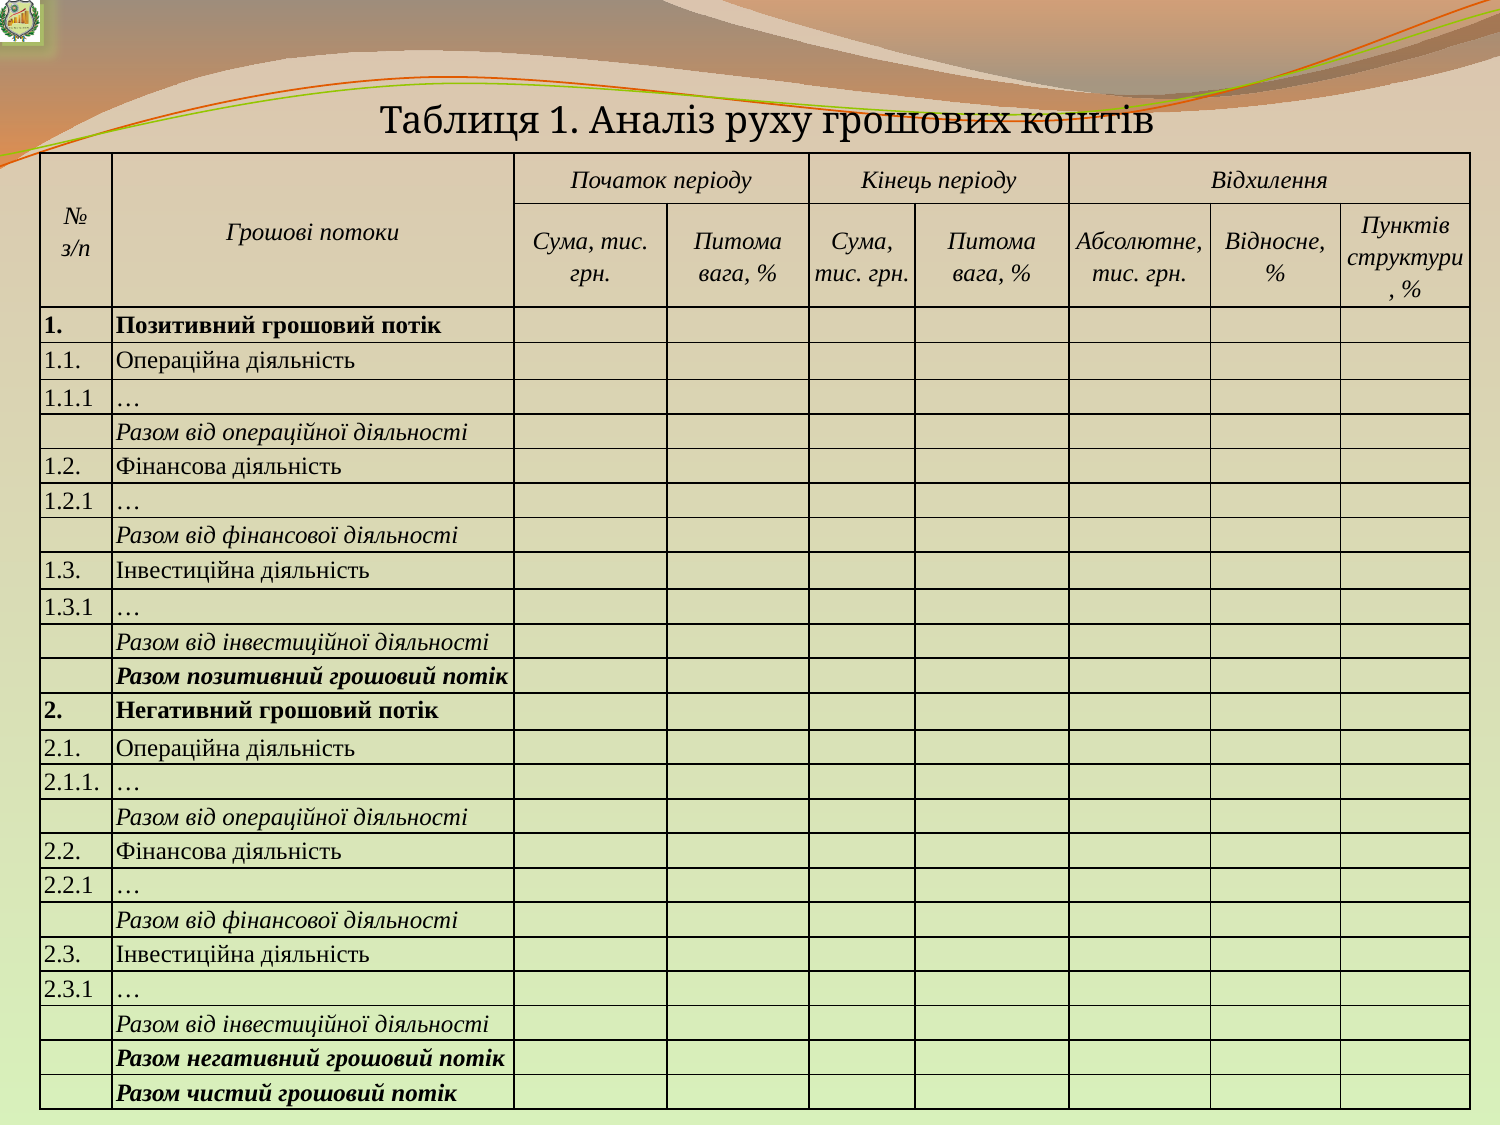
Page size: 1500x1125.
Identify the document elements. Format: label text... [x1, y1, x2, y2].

table_cell Операційна діяльність [113, 343, 513, 379]
table_cell [41, 903, 111, 936]
table_cell [810, 518, 914, 551]
table_cell [1341, 343, 1469, 379]
table_cell [916, 518, 1068, 551]
table_cell [41, 518, 111, 551]
table_cell [810, 731, 914, 763]
table_cell [916, 800, 1068, 832]
table_cell [515, 590, 666, 623]
table_cell [916, 765, 1068, 798]
table_cell [916, 869, 1068, 901]
table_cell [668, 731, 808, 763]
table_cell [810, 938, 914, 970]
table_cell [810, 1075, 914, 1108]
table_cell [916, 1041, 1068, 1074]
table_cell [515, 518, 666, 551]
table_cell [1070, 415, 1210, 448]
table_cell [41, 1041, 111, 1074]
table_cell [668, 625, 808, 657]
table_cell [810, 869, 914, 901]
table_cell [668, 694, 808, 729]
table_cell [1341, 625, 1469, 657]
table_cell [41, 1006, 111, 1039]
table_cell [1341, 694, 1469, 729]
table_cell [515, 694, 666, 729]
table_cell [1070, 1075, 1210, 1108]
table_cell [916, 938, 1068, 970]
table_cell Питома вага, % [916, 204, 1068, 306]
table_cell [916, 694, 1068, 729]
table_cell Разом від операційної діяльності [113, 415, 513, 448]
table_cell [1211, 590, 1340, 623]
table_cell [916, 903, 1068, 936]
table_cell [1070, 343, 1210, 379]
table_cell [1070, 800, 1210, 832]
table_cell [41, 415, 111, 448]
table_cell [1341, 1041, 1469, 1074]
table_cell [1341, 1075, 1469, 1108]
table_cell [515, 484, 666, 517]
table_cell [1211, 484, 1340, 517]
table_cell [1070, 972, 1210, 1005]
table_cell Сума, тис. грн. [515, 204, 666, 306]
table_cell [668, 518, 808, 551]
table_cell [916, 731, 1068, 763]
table_cell [668, 553, 808, 588]
table_cell Інвестиційна діяльність [113, 938, 513, 970]
table_cell [515, 869, 666, 901]
table_cell [1211, 449, 1340, 482]
table_cell [1070, 731, 1210, 763]
table_cell [1211, 308, 1340, 342]
table_cell Разом від операційної діяльності [113, 800, 513, 832]
table_cell 1.2.1 [41, 484, 111, 517]
table_cell [916, 343, 1068, 379]
table_cell [810, 1006, 914, 1039]
table_cell Разом від фінансової діяльності [113, 903, 513, 936]
table_cell [1341, 903, 1469, 936]
table_cell [916, 590, 1068, 623]
table_cell [668, 343, 808, 379]
table_cell [668, 765, 808, 798]
table_cell Фінансова діяльність [113, 834, 513, 867]
table_cell [515, 938, 666, 970]
table_cell [810, 625, 914, 657]
table_cell [1341, 765, 1469, 798]
table_cell [668, 659, 808, 692]
table_cell Позитивний грошовий потік [113, 308, 513, 342]
table_cell Негативний грошовий потік [113, 694, 513, 729]
table_cell [41, 625, 111, 657]
table_cell [810, 694, 914, 729]
table_cell [1211, 694, 1340, 729]
table_cell [515, 659, 666, 692]
table_cell [1211, 1006, 1340, 1039]
table_cell [1341, 590, 1469, 623]
table_cell [1070, 938, 1210, 970]
table_cell Пунктів структури, % [1341, 204, 1469, 306]
table_cell [1341, 308, 1469, 342]
table_cell 1.2. [41, 449, 111, 482]
table_cell [1341, 938, 1469, 970]
table_cell 2.1. [41, 731, 111, 763]
table_cell … [113, 765, 513, 798]
table_cell 2.3.1 [41, 972, 111, 1005]
table_cell [916, 972, 1068, 1005]
table_cell 2.3. [41, 938, 111, 970]
table_cell [810, 449, 914, 482]
table_cell [1070, 694, 1210, 729]
table_cell [41, 659, 111, 692]
table_cell [916, 834, 1068, 867]
table_cell [1070, 765, 1210, 798]
table_cell [515, 731, 666, 763]
table_cell 1.3.1 [41, 590, 111, 623]
table_cell [668, 1075, 808, 1108]
table_cell [1070, 625, 1210, 657]
table_cell Відносне, % [1211, 204, 1340, 306]
table_cell [810, 590, 914, 623]
table_cell [810, 484, 914, 517]
table_cell [810, 1041, 914, 1074]
table_cell [515, 1041, 666, 1074]
table_cell [916, 1075, 1068, 1108]
table_cell [1211, 380, 1340, 413]
table_cell [916, 415, 1068, 448]
table_cell [668, 800, 808, 832]
table_cell [810, 834, 914, 867]
table_cell 1.1. [41, 343, 111, 379]
table_cell [515, 625, 666, 657]
table_header № з/п [41, 154, 111, 306]
table_header Відхилення [1070, 154, 1469, 203]
table_cell Разом від інвестиційної діяльності [113, 625, 513, 657]
table_cell [810, 972, 914, 1005]
table_cell [810, 380, 914, 413]
table_cell [1211, 415, 1340, 448]
table_cell 1.1.1 [41, 380, 111, 413]
table_cell [515, 1006, 666, 1039]
table_cell 1. [41, 308, 111, 342]
table_cell [1341, 659, 1469, 692]
table_cell [1211, 553, 1340, 588]
table_cell Разом від інвестиційної діяльності [113, 1006, 513, 1039]
table_cell … [113, 484, 513, 517]
table_cell [668, 308, 808, 342]
table_cell [515, 903, 666, 936]
table_header Початок періоду [515, 154, 808, 203]
table_cell [1341, 553, 1469, 588]
table_cell [1211, 800, 1340, 832]
table_cell [515, 834, 666, 867]
table_cell [810, 659, 914, 692]
table_cell [1070, 1041, 1210, 1074]
table_cell [668, 834, 808, 867]
table_cell [668, 484, 808, 517]
table_cell [515, 553, 666, 588]
table_cell [1070, 1006, 1210, 1039]
table_cell [1070, 590, 1210, 623]
table_cell … [113, 590, 513, 623]
table_cell [1211, 903, 1340, 936]
table_cell [1211, 731, 1340, 763]
table_cell [810, 553, 914, 588]
picture [0, 0, 41, 42]
table_cell [668, 380, 808, 413]
table_cell [1341, 1006, 1469, 1039]
table_cell [668, 869, 808, 901]
table_cell [1070, 834, 1210, 867]
table_cell [810, 800, 914, 832]
table_cell [1341, 380, 1469, 413]
table_cell [668, 972, 808, 1005]
table_cell [916, 1006, 1068, 1039]
table_cell [1341, 800, 1469, 832]
table_cell [1341, 731, 1469, 763]
table_cell [1070, 903, 1210, 936]
table_cell [916, 484, 1068, 517]
table_cell [916, 625, 1068, 657]
text_box Таблиця 1. Аналіз руху грошових коштів [171, 88, 1365, 149]
table_cell [515, 765, 666, 798]
table_cell [668, 590, 808, 623]
table_cell [668, 903, 808, 936]
table_cell [1070, 308, 1210, 342]
table_cell [515, 308, 666, 342]
table_cell [668, 1006, 808, 1039]
table_cell [41, 800, 111, 832]
table_cell [1211, 765, 1340, 798]
table_cell [1211, 972, 1340, 1005]
table_cell [1341, 415, 1469, 448]
table_cell [810, 308, 914, 342]
table_cell [1070, 553, 1210, 588]
table_cell [916, 449, 1068, 482]
table_cell [1211, 1075, 1340, 1108]
table_cell Разом від фінансової діяльності [113, 518, 513, 551]
table_cell [668, 415, 808, 448]
table_cell [668, 1041, 808, 1074]
table_cell [1341, 449, 1469, 482]
table_cell Інвестиційна діяльність [113, 553, 513, 588]
table_cell [810, 415, 914, 448]
table_cell [1070, 484, 1210, 517]
table_cell Сума, тис. грн. [810, 204, 914, 306]
table_cell [1341, 972, 1469, 1005]
table_cell [1070, 659, 1210, 692]
table_cell [1070, 518, 1210, 551]
table_cell [1341, 518, 1469, 551]
table_header Кінець періоду [810, 154, 1068, 203]
table_cell … [113, 380, 513, 413]
table_cell [1211, 834, 1340, 867]
table_cell [1341, 484, 1469, 517]
table_cell [668, 938, 808, 970]
table_cell Разом позитивний грошовий потік [113, 659, 513, 692]
table_cell Абсолютне, тис. грн. [1070, 204, 1210, 306]
table_cell [515, 415, 666, 448]
table_cell [515, 380, 666, 413]
table_cell [1211, 518, 1340, 551]
table_cell Разом негативний грошовий потік [113, 1041, 513, 1074]
table_cell [1341, 834, 1469, 867]
table_cell [515, 1075, 666, 1108]
table_cell … [113, 972, 513, 1005]
table_cell … [113, 869, 513, 901]
table_cell [916, 308, 1068, 342]
table_cell [515, 449, 666, 482]
table_cell 2.2. [41, 834, 111, 867]
table_cell [1211, 659, 1340, 692]
table_cell [1070, 449, 1210, 482]
table_cell [810, 903, 914, 936]
table_cell [916, 553, 1068, 588]
table_cell [1211, 343, 1340, 379]
table_cell [1211, 938, 1340, 970]
table_cell 2. [41, 694, 111, 729]
table_header Грошові потоки [113, 154, 513, 306]
table_cell [1341, 869, 1469, 901]
table_cell [515, 343, 666, 379]
table_cell 2.1.1. [41, 765, 111, 798]
table_cell Питома вага, % [668, 204, 808, 306]
table_cell [916, 380, 1068, 413]
table_cell [515, 972, 666, 1005]
table_cell [1211, 625, 1340, 657]
table_cell [1070, 380, 1210, 413]
table_cell [810, 343, 914, 379]
table_cell 1.3. [41, 553, 111, 588]
table_cell Операційна діяльність [113, 731, 513, 763]
table_cell [916, 659, 1068, 692]
table_cell [810, 765, 914, 798]
table_cell [1211, 1041, 1340, 1074]
table_cell 2.2.1 [41, 869, 111, 901]
table_cell [1070, 869, 1210, 901]
table_cell Фінансова діяльність [113, 449, 513, 482]
table_cell [515, 800, 666, 832]
table_cell [41, 1075, 111, 1108]
table_cell Разом чистий грошовий потік [113, 1075, 513, 1108]
table_cell [1211, 869, 1340, 901]
table_cell [668, 449, 808, 482]
